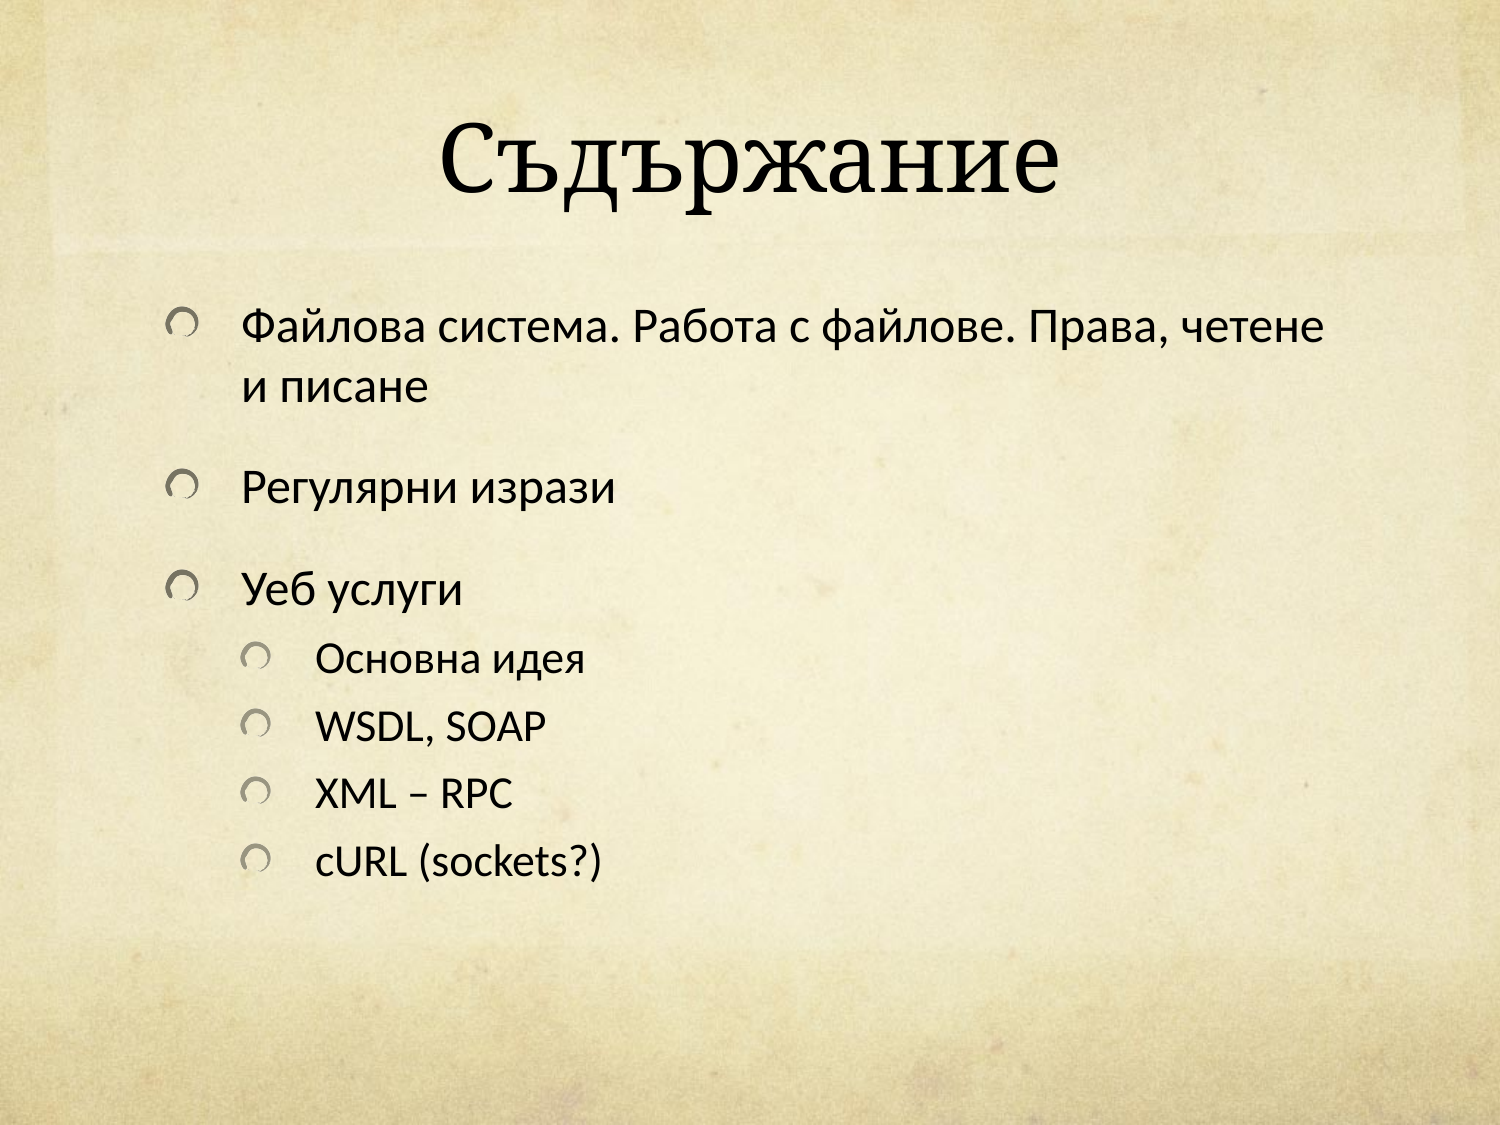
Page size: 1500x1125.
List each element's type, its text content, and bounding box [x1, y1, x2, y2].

picture [0, 0, 1500, 1125]
title Съдържание [150, 82, 1350, 225]
list Файлова система. Работа с файлове. Права, четене и писане Регулярни изрази Уеб услуги Основна идея WSDL, SOAP XML – RPC cURL (sockets?) [150, 284, 1350, 950]
